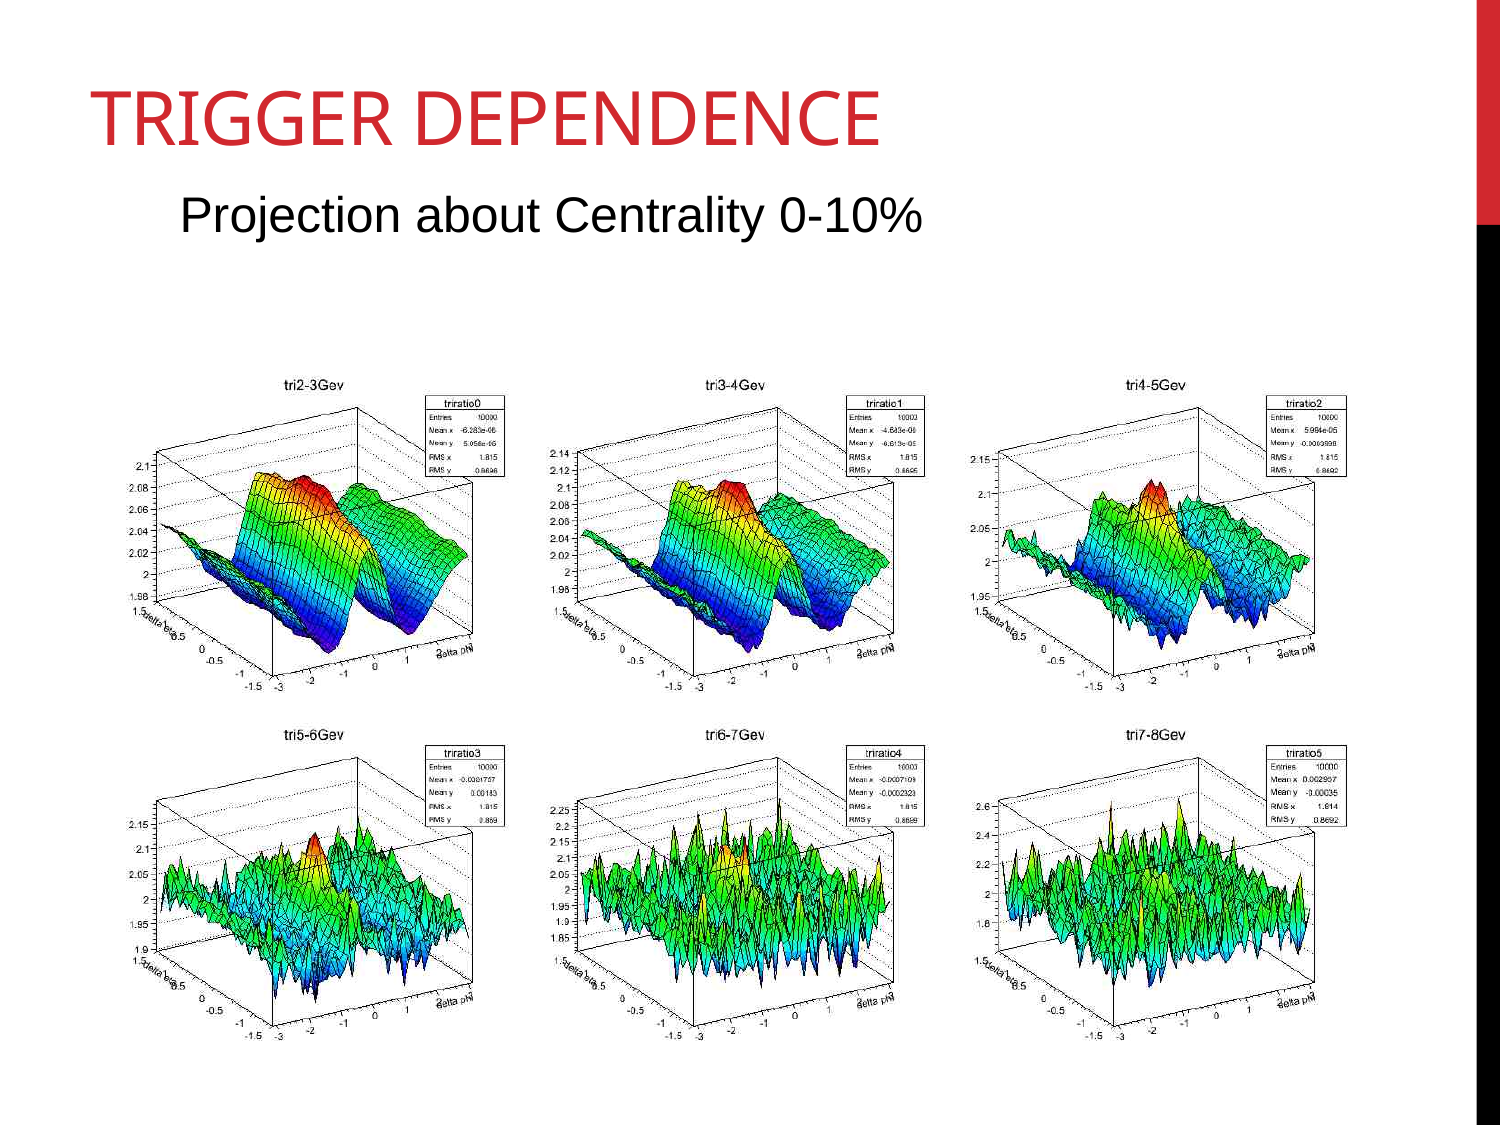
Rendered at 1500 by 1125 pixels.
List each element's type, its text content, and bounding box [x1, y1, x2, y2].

picture [103, 367, 1367, 1066]
text_box Projection about Centrality 0-10% [164, 174, 1104, 250]
list [75, 402, 1325, 1121]
title trigger dependence [75, 25, 1120, 168]
